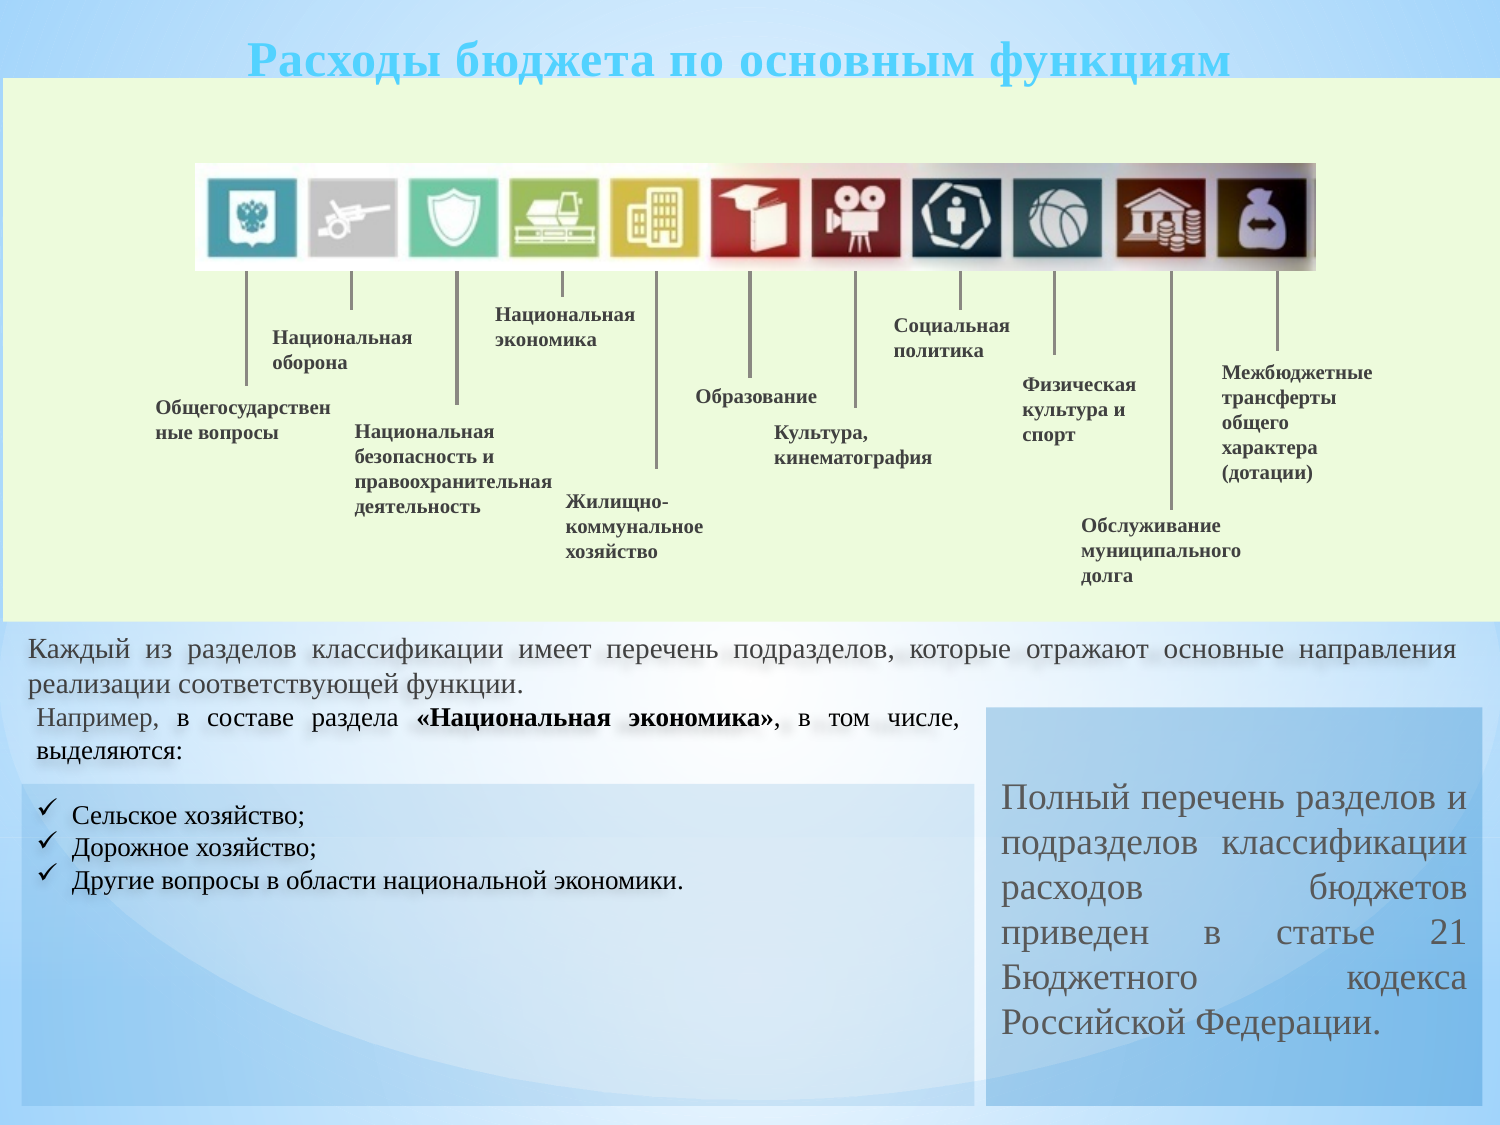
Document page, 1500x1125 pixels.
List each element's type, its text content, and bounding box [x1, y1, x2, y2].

text_box Физическая культура и спорт [1007, 363, 1166, 453]
text_box Межбюджетные трансферты общего характера (дотации) [1207, 351, 1398, 492]
text_box Национальная экономика [480, 292, 650, 358]
text_box Жилищно-коммунальное хозяйство [550, 480, 772, 571]
text_box Обслуживание муниципального долга [1066, 503, 1304, 594]
text_box [2, 77, 1500, 623]
text_box Полный перечень разделов и подразделов классификации расходов бюджетов приведен в статье 21 Бюджетного кодекса Российской Федерации. [985, 706, 1484, 1107]
text_box Национальная безопасность и правоохранительная деятельность [339, 410, 576, 525]
text_box Например, в составе раздела «Национальная экономика», в том числе, выделяются: Сельское хозяйство; Дорожное хозяйство; Другие вопросы в области национальной экономики. [21, 718, 975, 903]
text_box Каждый из разделов классификации имеет перечень подразделов, которые отражают основные направления реализации соответствующей функции. [12, 621, 1474, 707]
text_box Образование [680, 375, 838, 415]
text_box Культура, кинематография [759, 411, 955, 477]
text_box Национальная оборона [257, 316, 437, 382]
text_box Социальная политика [878, 304, 1056, 370]
text_box Расходы бюджета по основным функциям [178, 10, 1301, 103]
text_box Общегосударственные вопросы [140, 386, 354, 452]
picture [195, 163, 1316, 271]
text_box [20, 783, 976, 1107]
